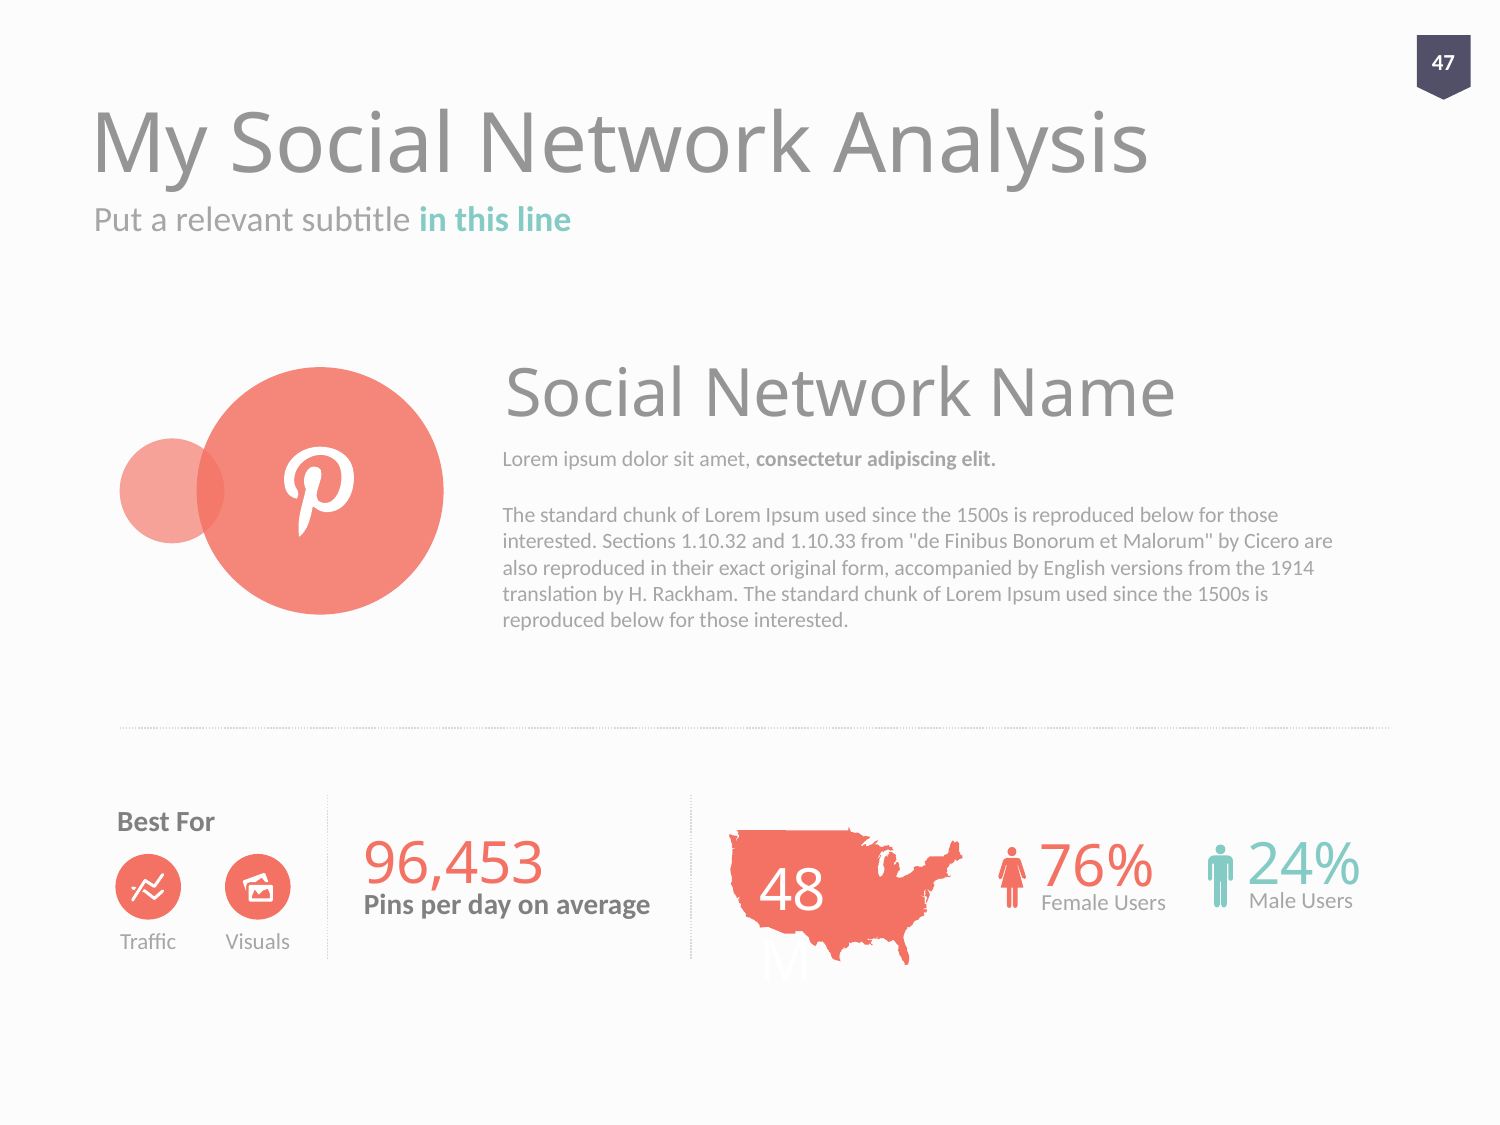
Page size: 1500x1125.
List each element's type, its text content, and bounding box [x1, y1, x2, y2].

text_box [88, 794, 318, 961]
text_box Social Network Name [490, 326, 1234, 455]
list Lorem ipsum dolor sit amet, consectetur adipiscing elit. The standard chunk of Lorem Ipsum used since the 1500s is reproduced below for those interested. Sections 1.10.32 and 1.10.33 from "de Finibus Bonorum et Malorum" by Cicero are also reproduced in their exact original form, accompanied by English versions from the 1914 translation by H. Rackham. The standard chunk of Lorem Ipsum used since the 1500s is reproduced below for those interested. [487, 436, 1353, 628]
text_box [1207, 818, 1400, 930]
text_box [119, 366, 444, 615]
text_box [348, 817, 673, 933]
text_box 47 [1414, 33, 1473, 102]
text_box Put a relevant subtitle in this line [78, 177, 1429, 257]
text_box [997, 820, 1193, 932]
title My Social Network Analysis [75, 45, 1425, 233]
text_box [728, 827, 963, 966]
